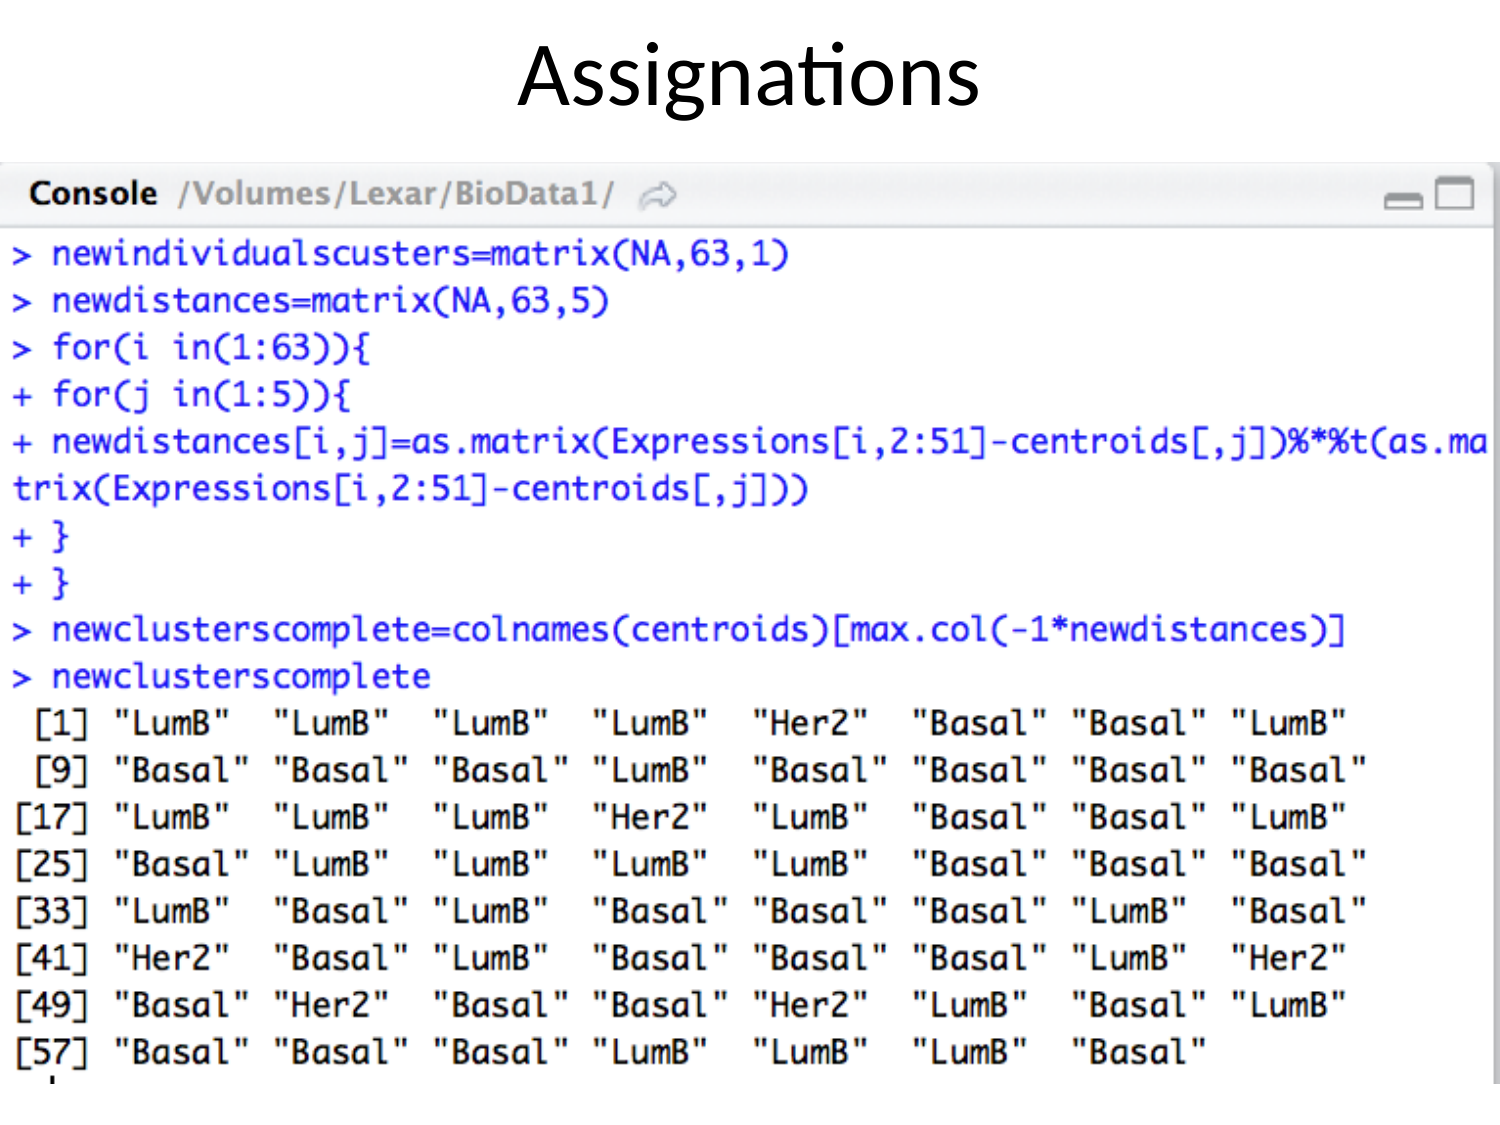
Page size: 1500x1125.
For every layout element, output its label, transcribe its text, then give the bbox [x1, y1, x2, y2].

title Assignations [75, 0, 1425, 160]
picture [0, 162, 1500, 1084]
